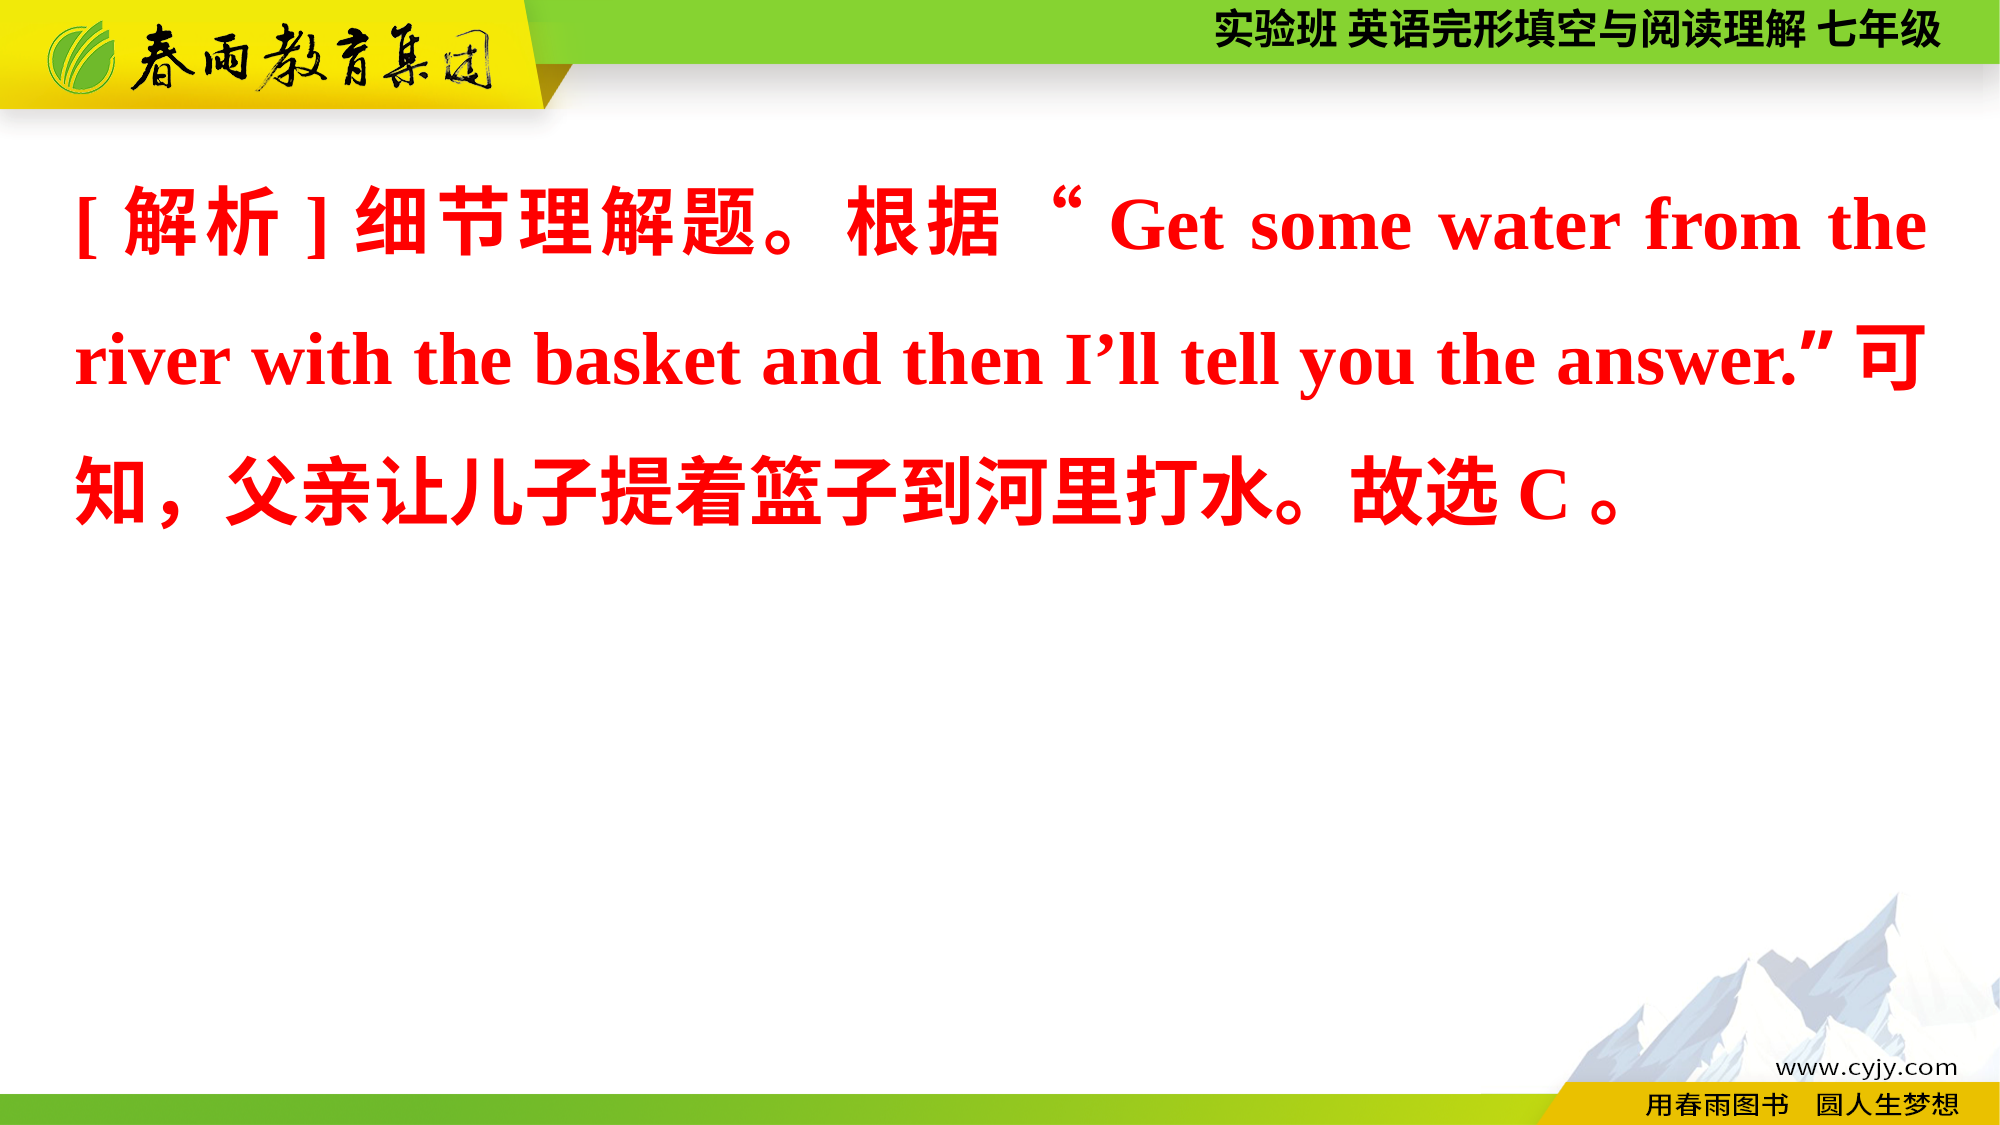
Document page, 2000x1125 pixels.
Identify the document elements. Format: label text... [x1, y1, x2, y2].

list [解析]细节理解题。根据“Get some water from the river with the basket and then I’ll tell you the answer.”可知，父亲让儿子提着篮子到河里打水。故选C。 [59, 122, 1944, 530]
picture [0, 0, 2000, 1125]
